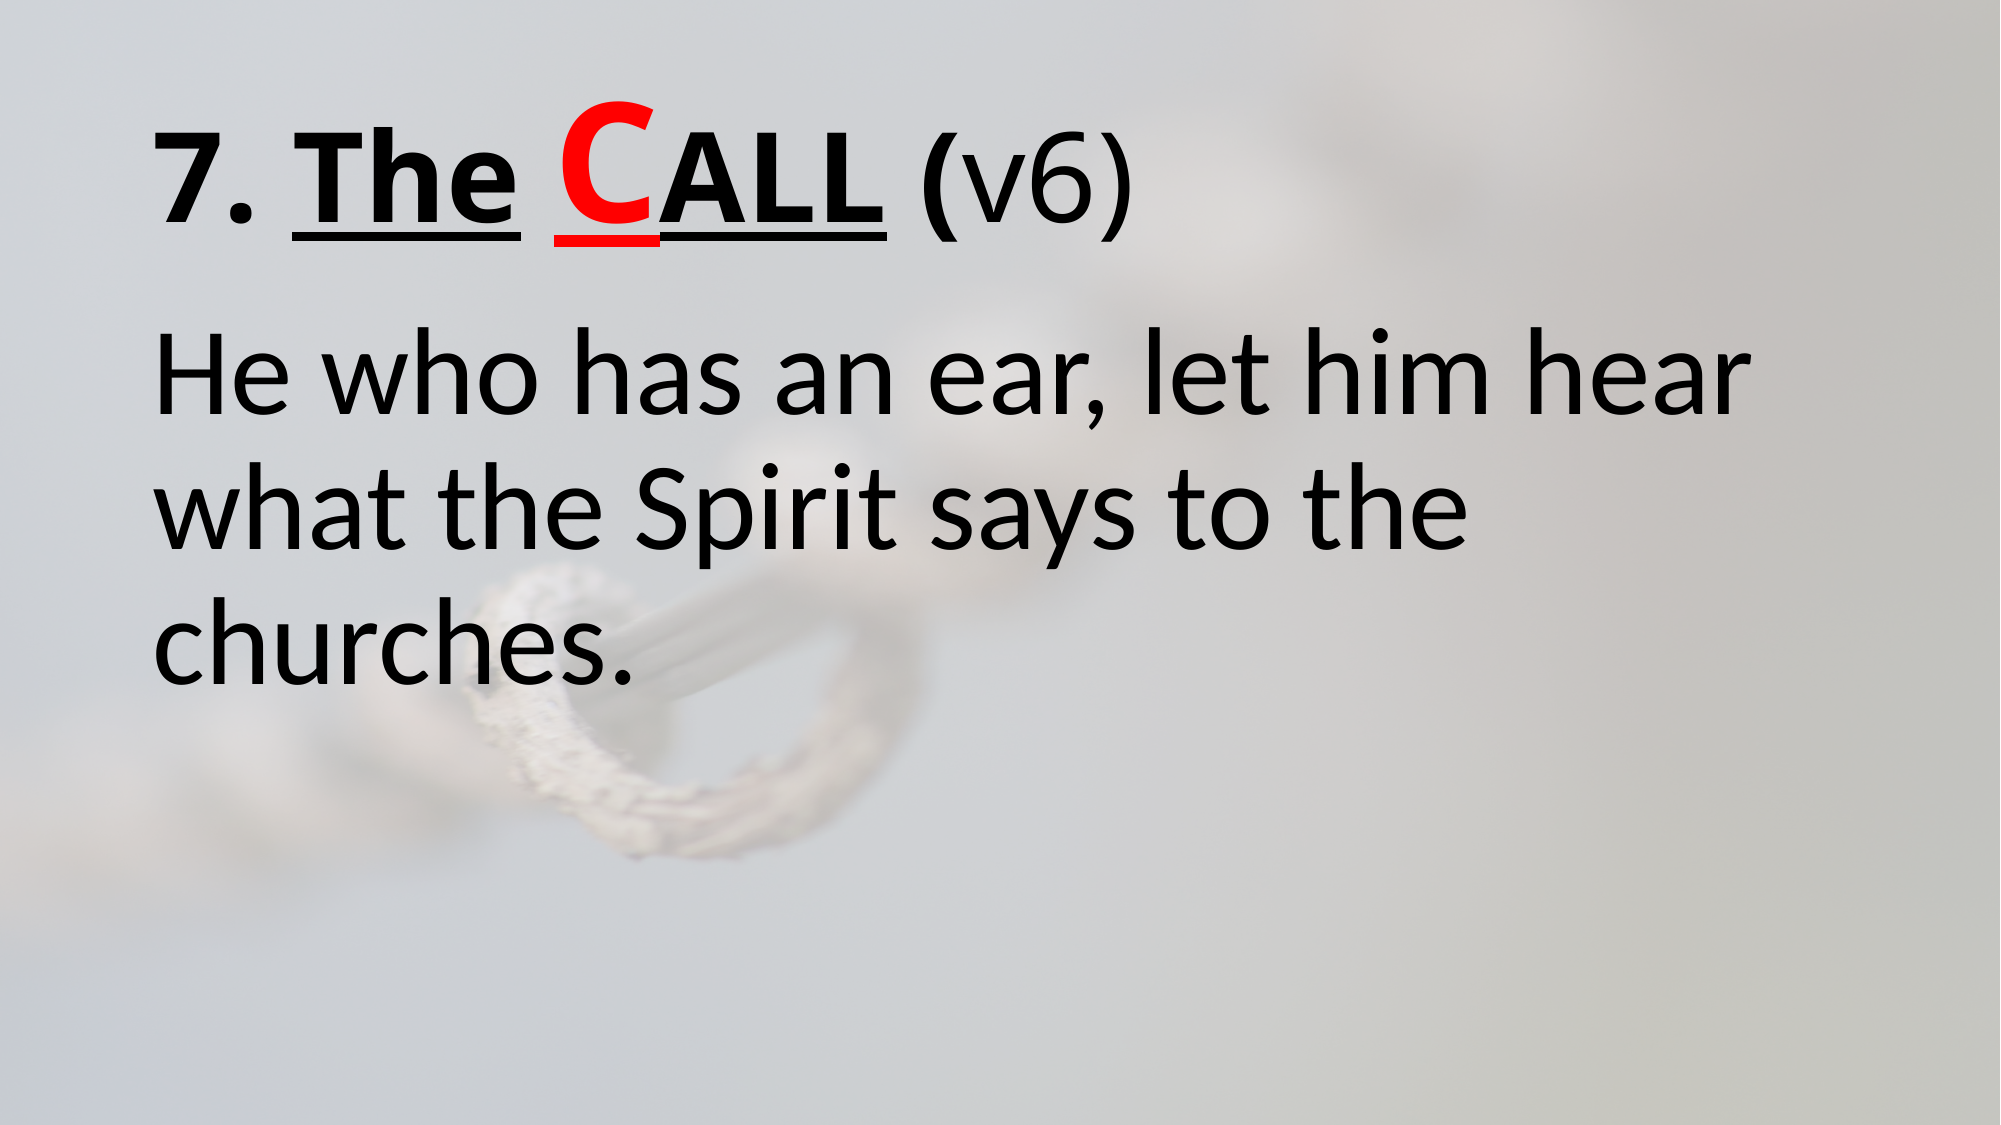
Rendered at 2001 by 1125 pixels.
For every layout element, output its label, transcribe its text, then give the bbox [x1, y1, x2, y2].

list He who has an ear, let him hear what the Spirit says to the churches. [137, 299, 1863, 1014]
title 7. The CALL (v6) [137, 59, 1863, 278]
